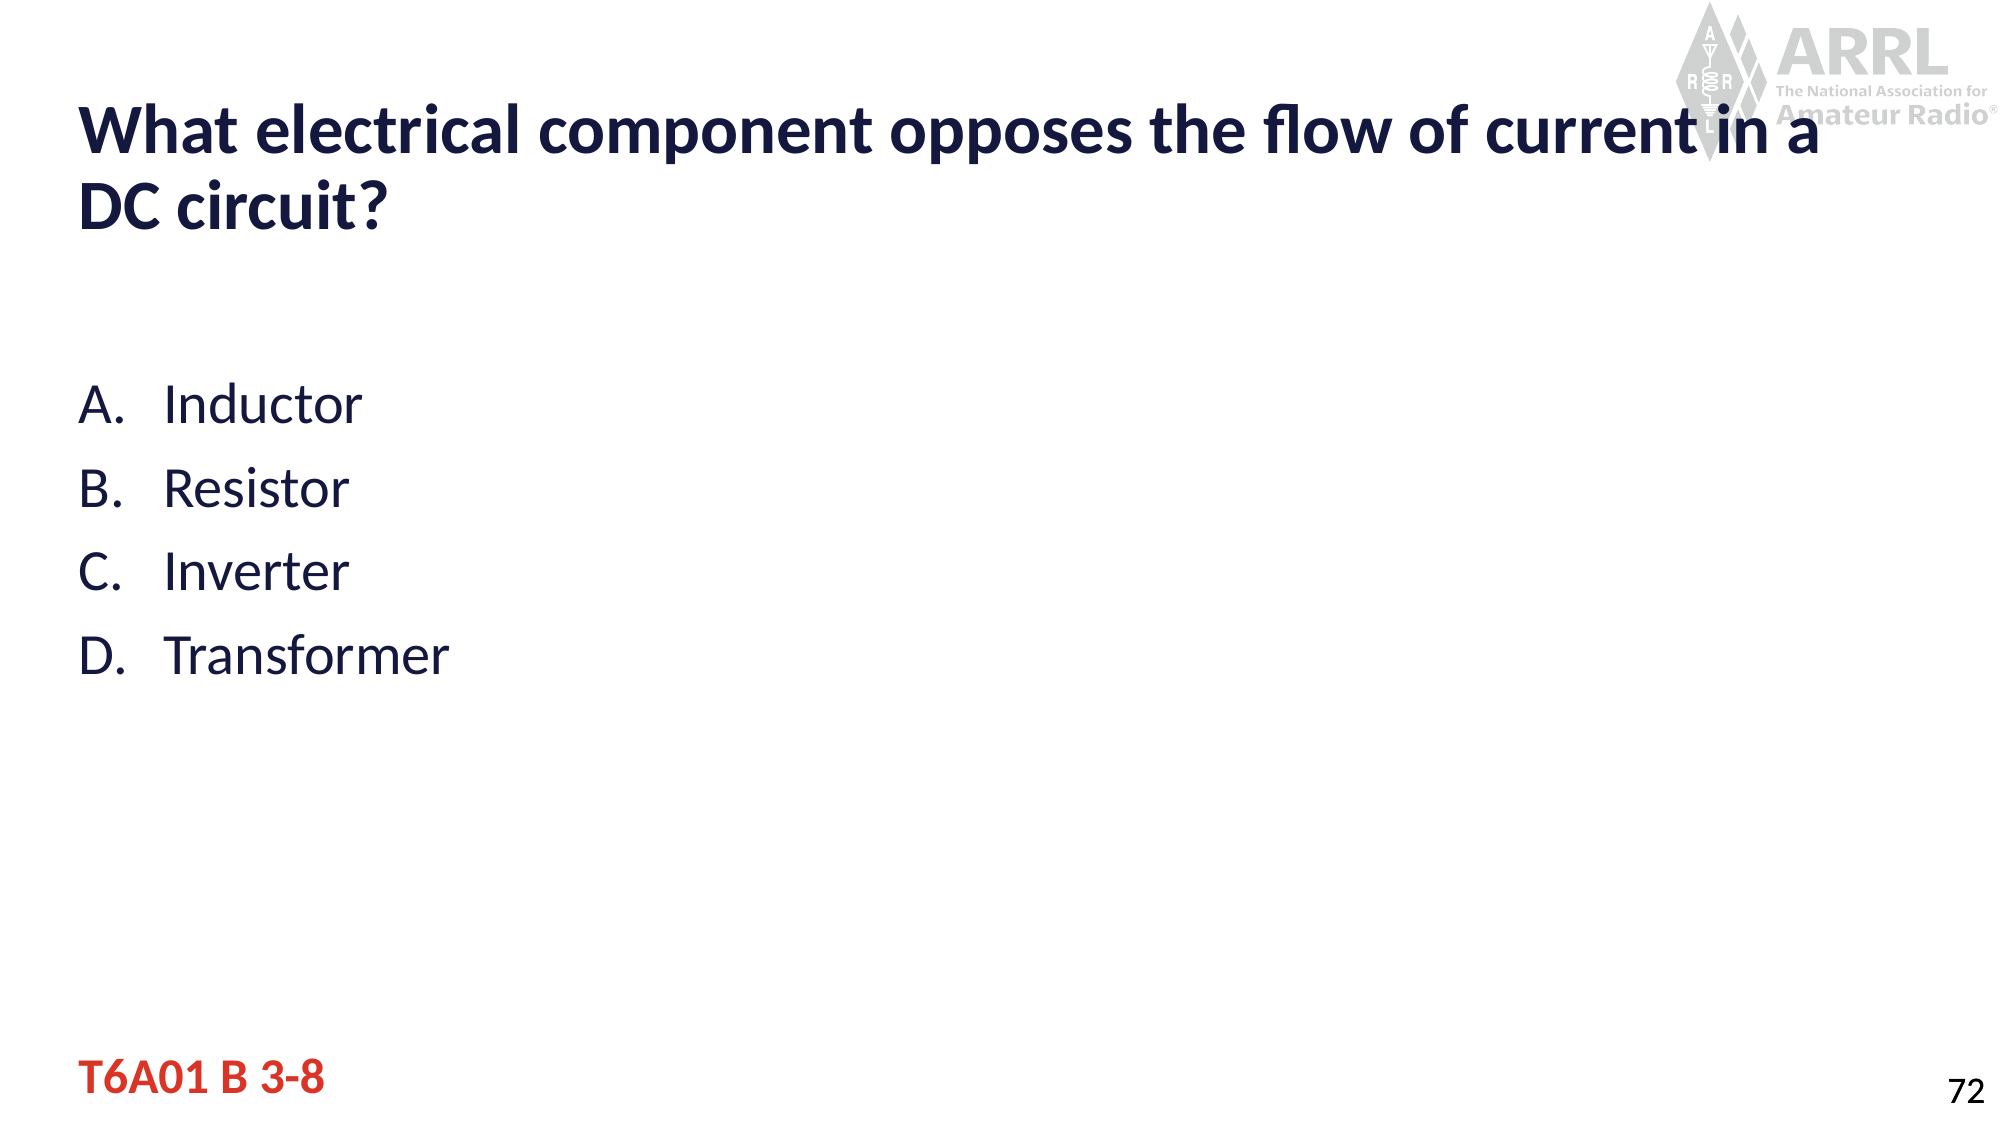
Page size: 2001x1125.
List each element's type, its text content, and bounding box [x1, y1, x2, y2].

list Inductor Resistor Inverter Transformer [63, 365, 1863, 989]
title What electrical component opposes the flow of current in a DC circuit? [63, 59, 1863, 278]
text_box T6A01 B 3-8 [63, 1036, 921, 1112]
picture [1674, 0, 2000, 164]
